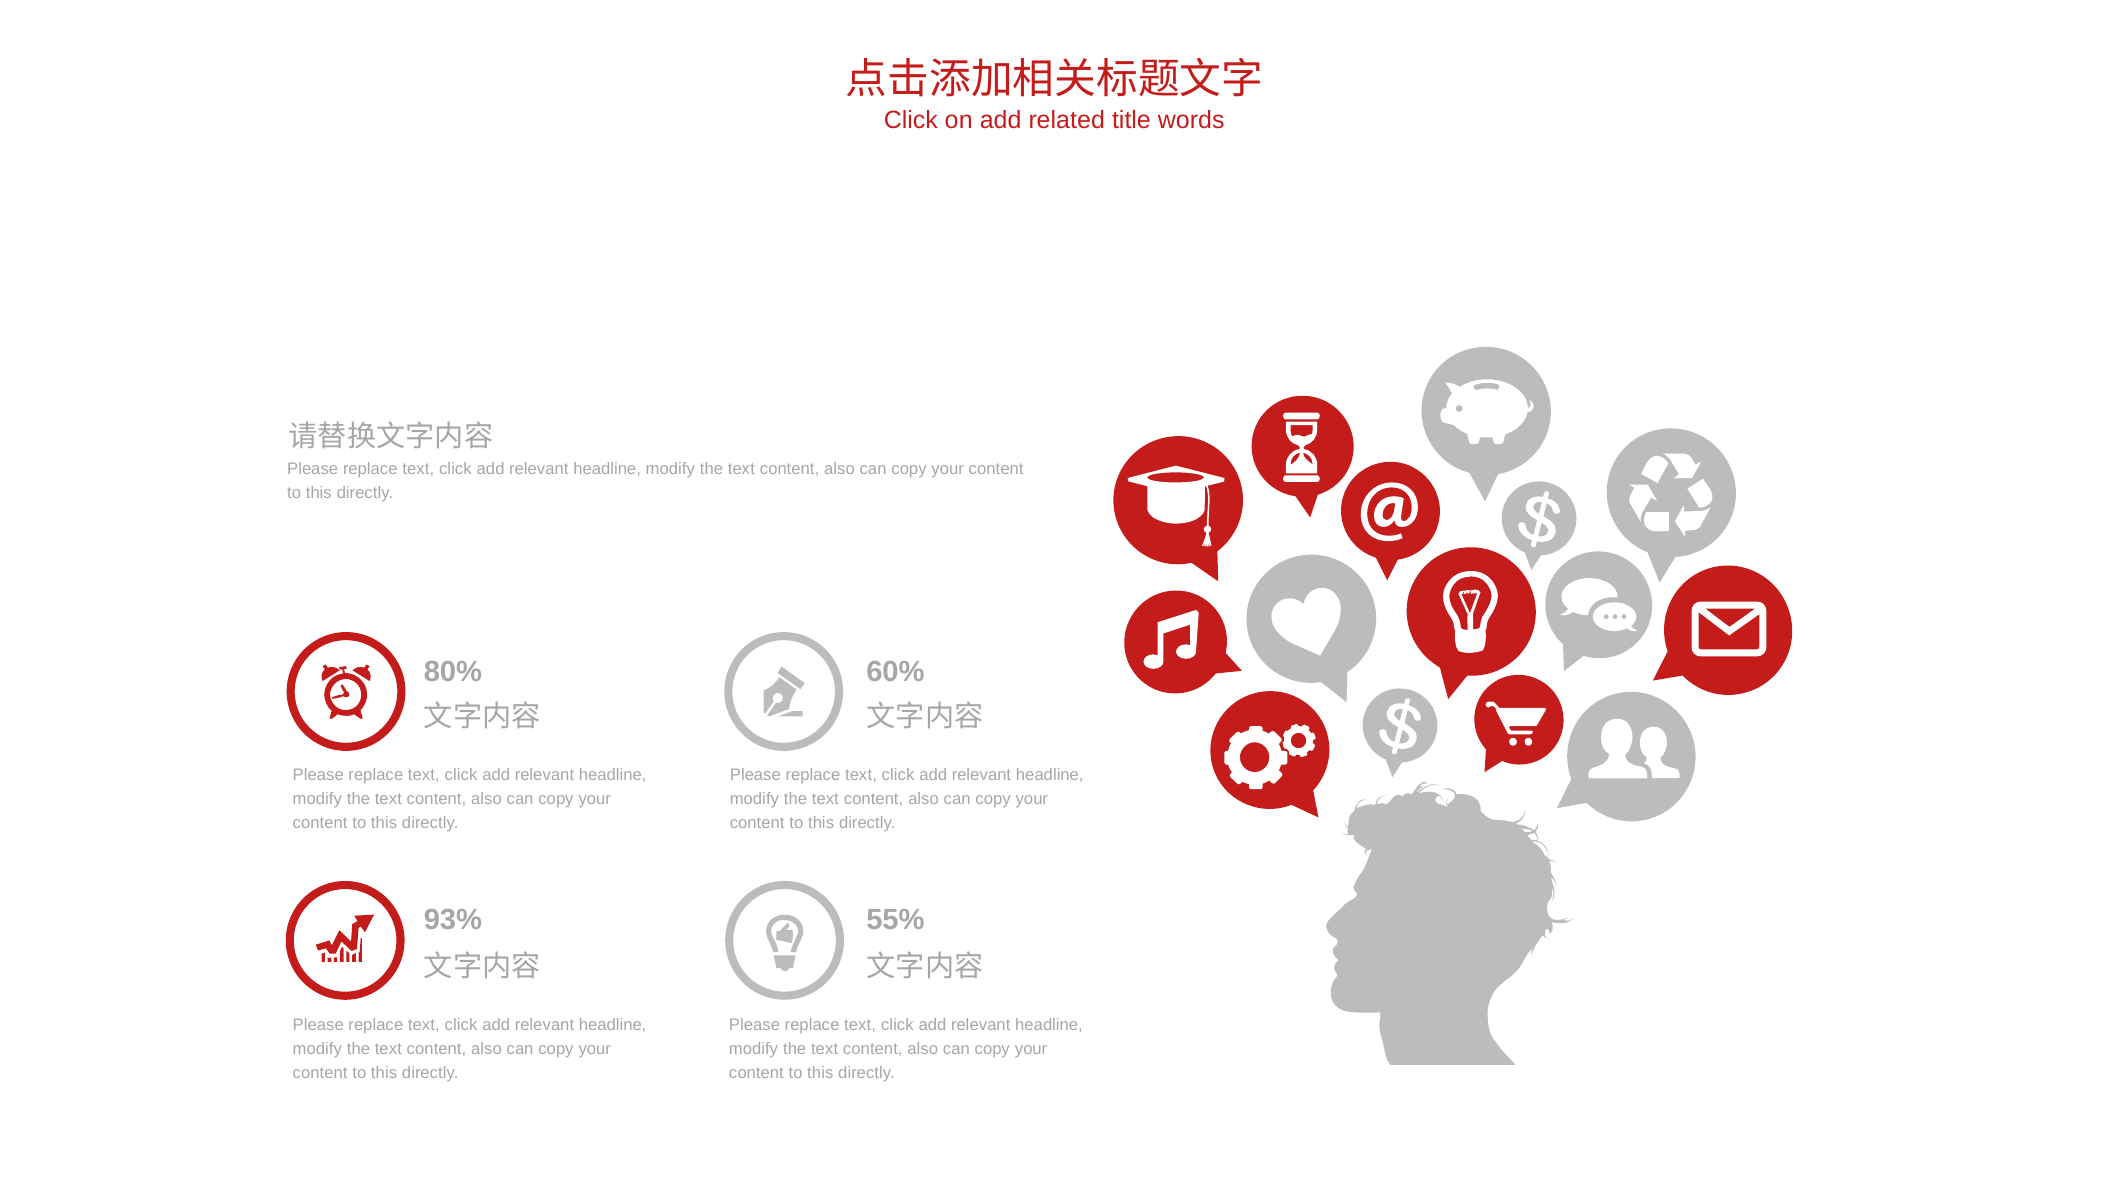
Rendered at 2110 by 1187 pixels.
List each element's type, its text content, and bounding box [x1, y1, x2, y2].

text_box [284, 879, 406, 1001]
text_box [723, 631, 845, 752]
text_box Please replace text, click add relevant headline, modify the text content, also can copy your content to this directly. [714, 1002, 1108, 1090]
text_box 80% [408, 638, 498, 696]
text_box 文字内容 [851, 682, 999, 740]
text_box [352, 664, 371, 682]
text_box [346, 950, 350, 962]
text_box [773, 955, 796, 972]
text_box 文字内容 [409, 682, 556, 740]
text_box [1108, 338, 1800, 1065]
text_box 请替换文字内容 [274, 402, 509, 446]
text_box Please replace text, click add relevant headline, modify the text content, also can copy your content to this directly. [278, 752, 672, 840]
text_box Please replace text, click add relevant headline, modify the text content, also can copy your content to this directly. [715, 752, 1108, 840]
text_box 文字内容 [851, 932, 999, 990]
text_box 点击添加相关标题文字 [803, 44, 1307, 107]
text_box [321, 952, 325, 962]
text_box [315, 914, 375, 954]
text_box [358, 938, 362, 962]
text_box 55% [851, 886, 940, 943]
text_box 60% [851, 638, 940, 696]
text_box [763, 666, 805, 717]
text_box [285, 631, 407, 752]
text_box 93% [408, 886, 498, 943]
text_box Please replace text, click add relevant headline, modify the text content, also can copy your content to this directly. [278, 1002, 672, 1090]
text_box [321, 664, 367, 719]
text_box Click on add related title words [864, 95, 1246, 158]
text_box 文字内容 [409, 932, 556, 990]
text_box Please replace text, click add relevant headline, modify the text content, also can copy your content to this directly. [272, 446, 1051, 509]
text_box [724, 879, 846, 1001]
text_box [339, 946, 344, 962]
text_box [766, 914, 804, 953]
